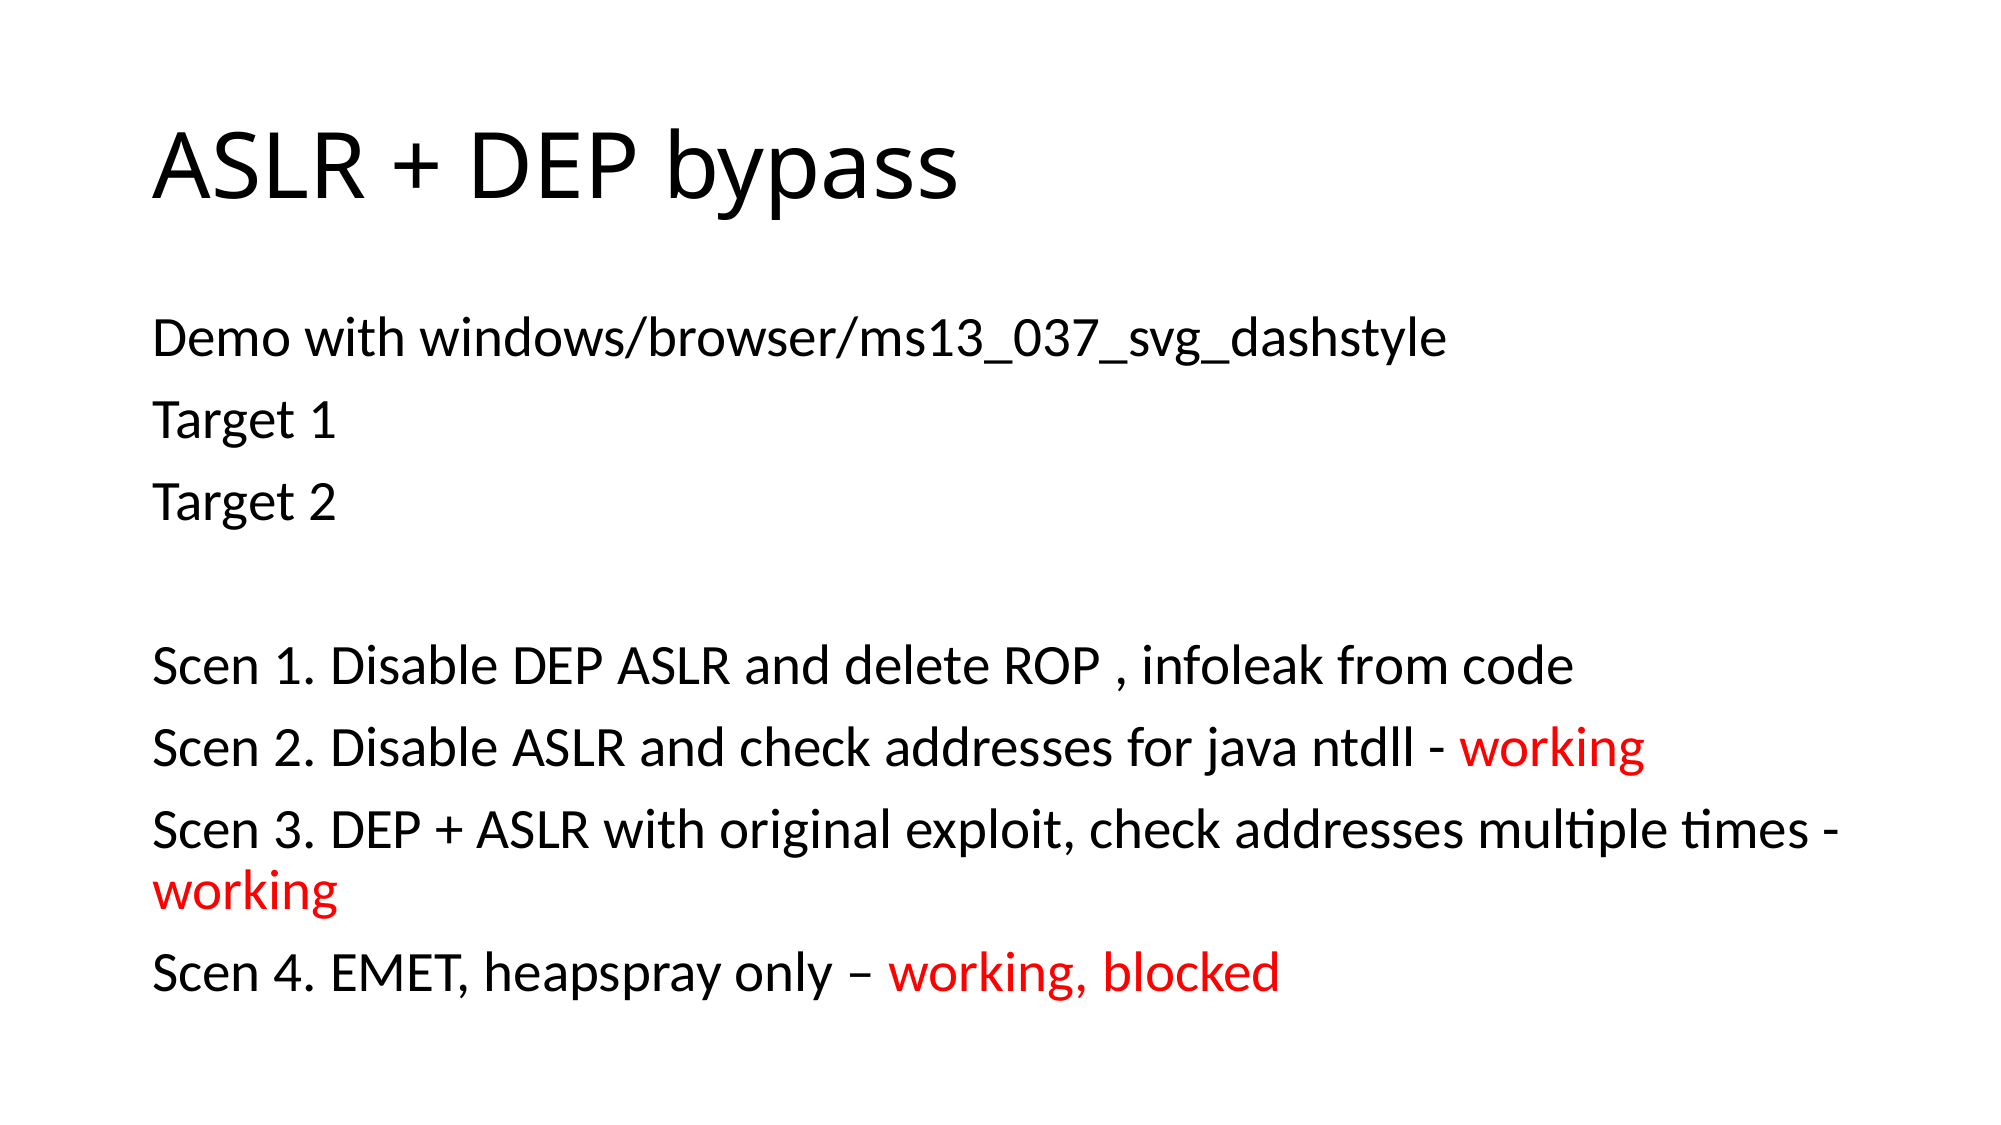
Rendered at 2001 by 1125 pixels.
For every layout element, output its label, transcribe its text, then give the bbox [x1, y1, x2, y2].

list Demo with windows/browser/ms13_037_svg_dashstyle Target 1 Target 2 Scen 1. Disable DEP ASLR and delete ROP , infoleak from code Scen 2. Disable ASLR and check addresses for java ntdll - working Scen 3. DEP + ASLR with original exploit, check addresses multiple times -working Scen 4. EMET, heapspray only – working, blocked [137, 299, 1863, 1014]
title ASLR + DEP bypass [137, 59, 1863, 278]
